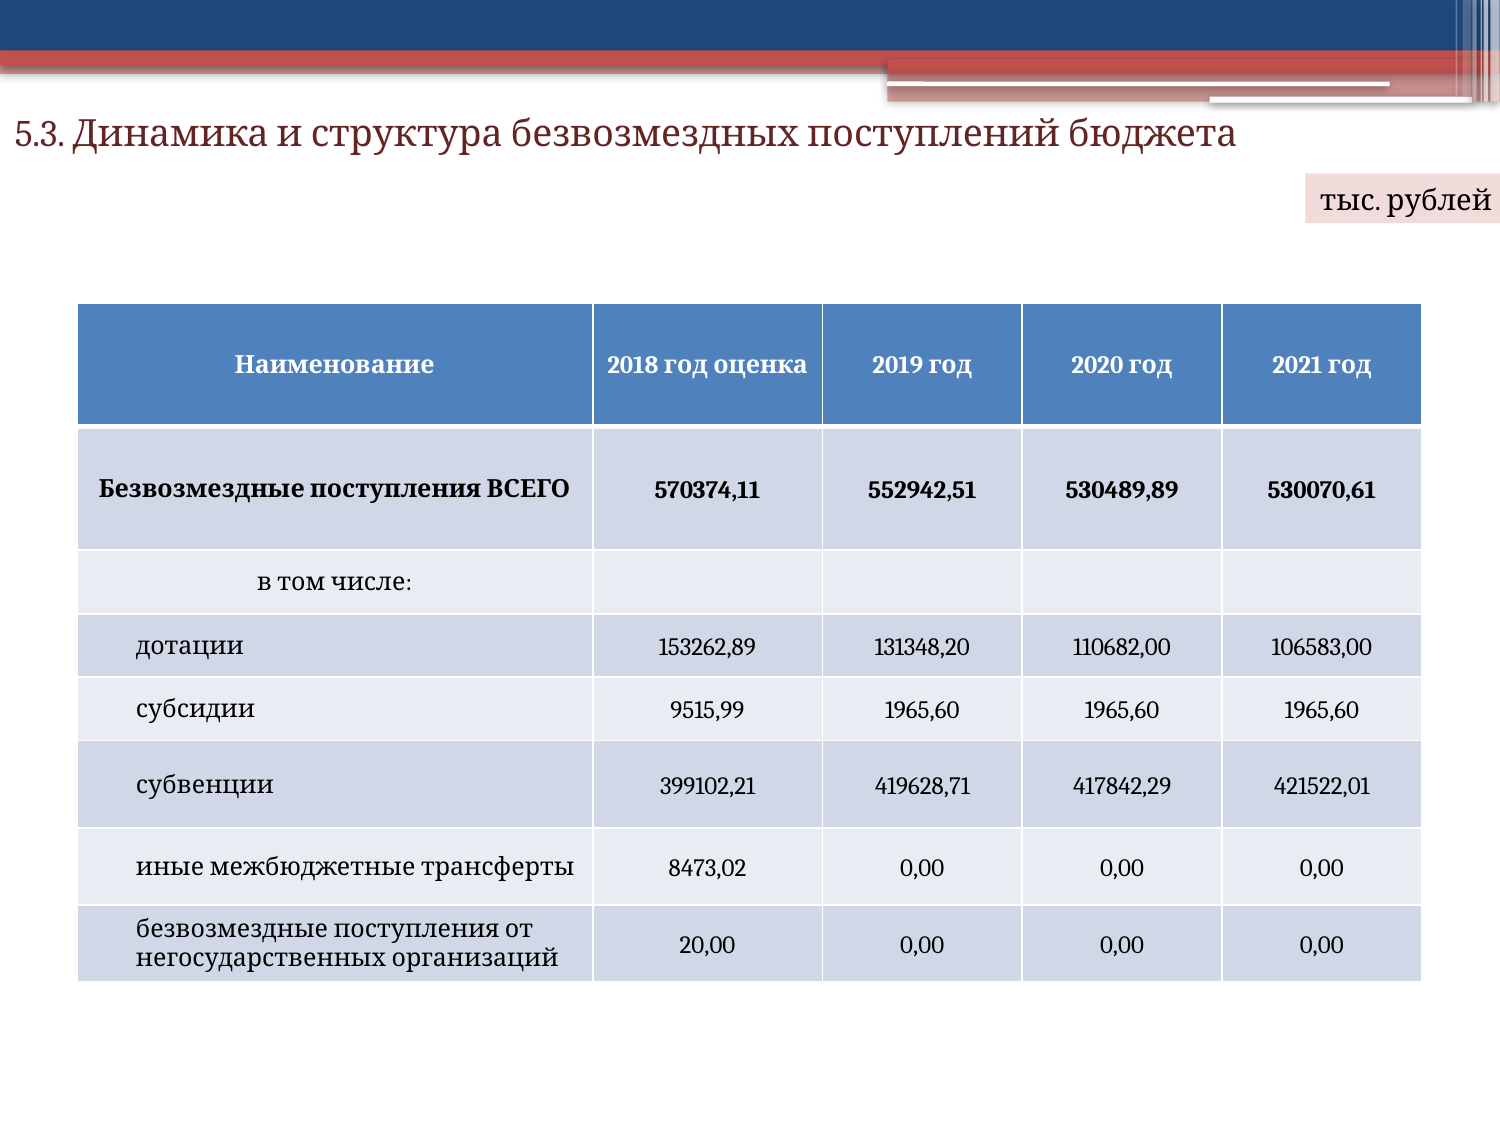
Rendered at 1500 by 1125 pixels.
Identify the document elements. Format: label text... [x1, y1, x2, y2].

table_cell Безвозмездные поступления ВСЕГО [78, 429, 592, 549]
table_cell 0,00 [1023, 829, 1221, 904]
table_cell 106583,00 [1223, 615, 1421, 676]
table_cell 1965,60 [823, 678, 1021, 740]
table_cell иные межбюджетные трансферты [78, 829, 592, 904]
table_cell 570374,11 [594, 429, 822, 549]
table_cell 8473,02 [594, 829, 822, 904]
table_cell 110682,00 [1023, 615, 1221, 676]
table_cell в том числе: [78, 551, 592, 613]
table_cell 0,00 [823, 829, 1021, 904]
table_header Наименование [78, 304, 592, 424]
table_header 2021 год [1223, 304, 1421, 424]
table_cell безвозмездные поступления от негосударственных организаций [78, 906, 592, 981]
table_cell 421522,01 [1223, 741, 1421, 827]
table_cell 153262,89 [594, 615, 822, 676]
table_cell 9515,99 [594, 678, 822, 740]
title 5.3. Динамика и структура безвозмездных поступлений бюджета [0, 101, 1313, 224]
table_cell 131348,20 [823, 615, 1021, 676]
table_cell 0,00 [1223, 829, 1421, 904]
table_cell [823, 551, 1021, 613]
table_cell 1965,60 [1223, 678, 1421, 740]
table_cell 530489,89 [1023, 429, 1221, 549]
table_cell [594, 551, 822, 613]
table_cell 1965,60 [1023, 678, 1221, 740]
table_cell 0,00 [823, 906, 1021, 981]
table_header 2019 год [823, 304, 1021, 424]
table_header 2020 год [1023, 304, 1221, 424]
table_cell 417842,29 [1023, 741, 1221, 827]
text_box тыс. рублей [1305, 173, 1500, 224]
table_header 2018 год оценка [594, 304, 822, 424]
table_cell субвенции [78, 741, 592, 827]
table_cell [1023, 551, 1221, 613]
table_cell 0,00 [1023, 906, 1221, 981]
table_cell 530070,61 [1223, 429, 1421, 549]
table_cell [1223, 551, 1421, 613]
table_cell 399102,21 [594, 741, 822, 827]
table_cell 419628,71 [823, 741, 1021, 827]
table_cell 0,00 [1223, 906, 1421, 981]
table_cell 552942,51 [823, 429, 1021, 549]
table_cell 20,00 [594, 906, 822, 981]
table_cell субсидии [78, 678, 592, 740]
table_cell дотации [78, 615, 592, 676]
